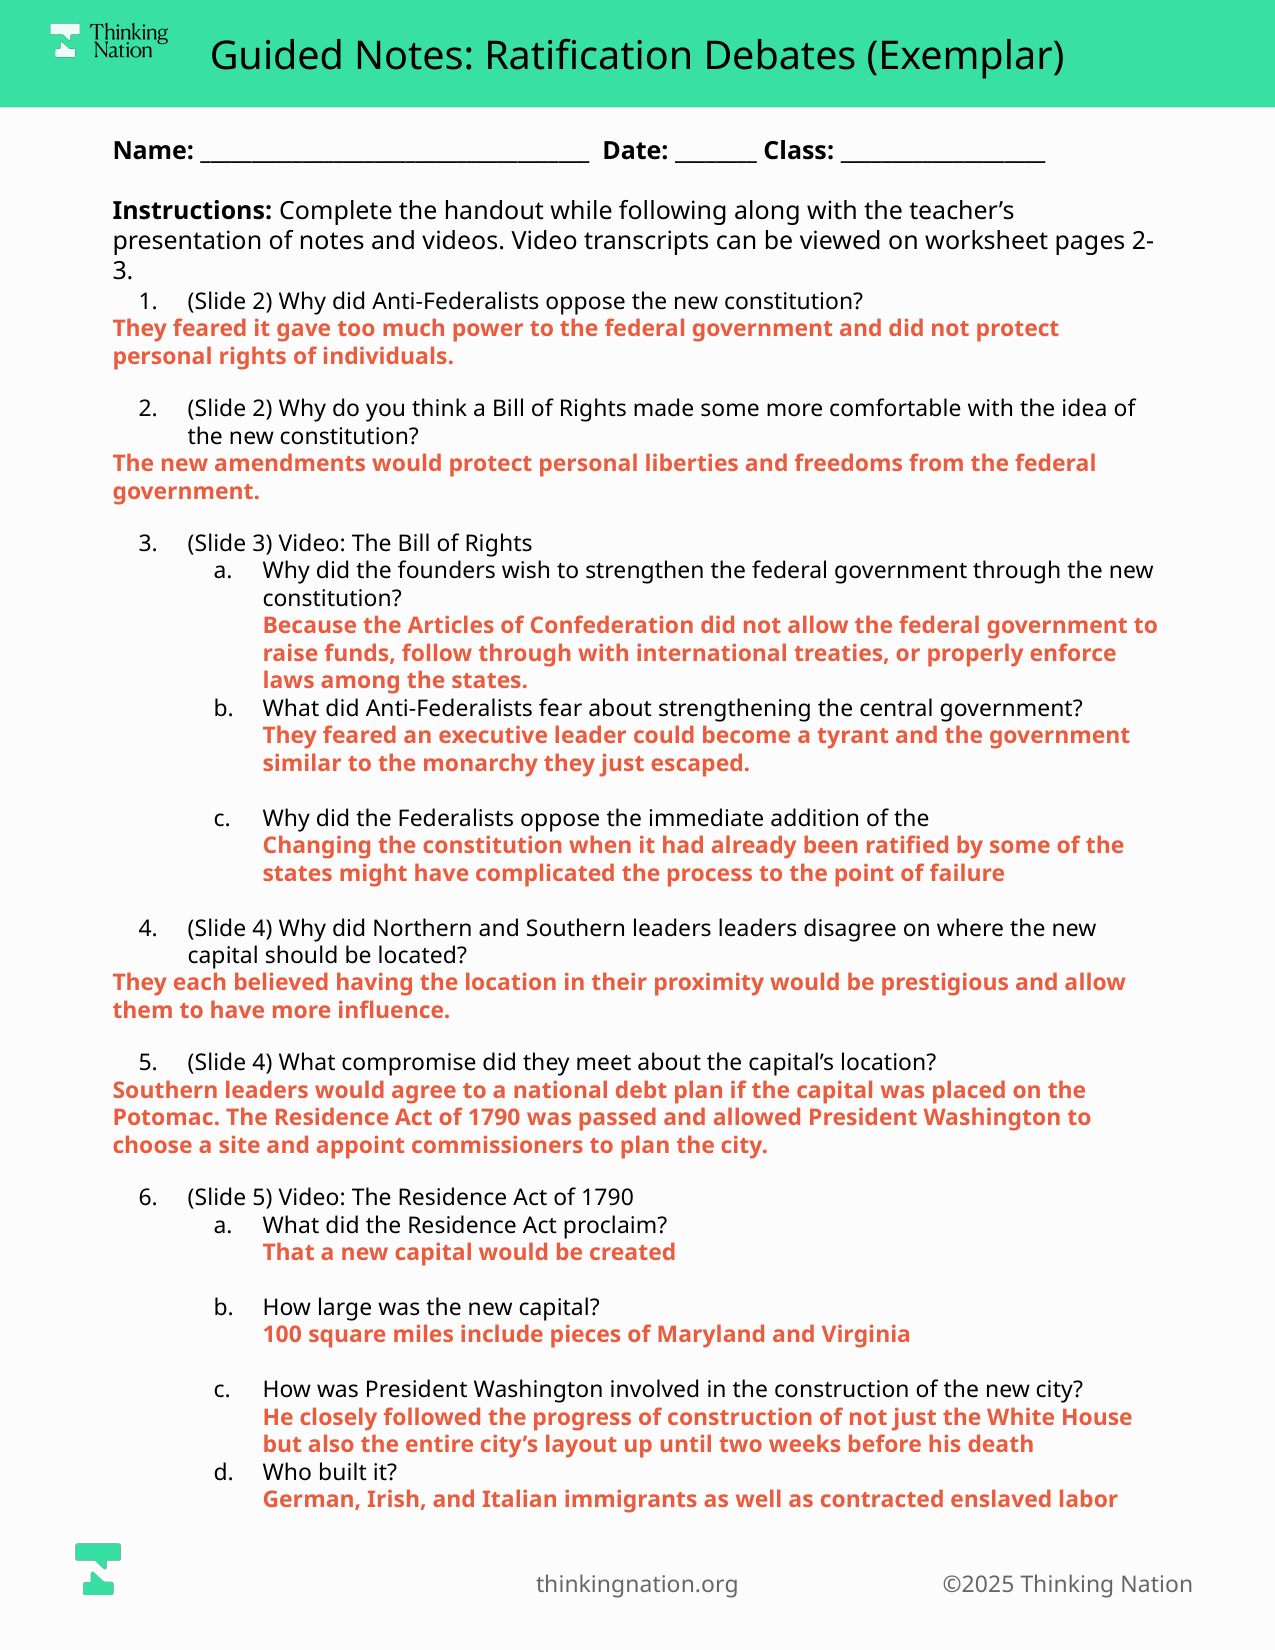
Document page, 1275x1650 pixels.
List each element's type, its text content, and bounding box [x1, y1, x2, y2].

text_box ©2025 Thinking Nation [907, 1553, 1210, 1605]
text_box thinkingnation.org [486, 1553, 789, 1605]
picture [62, 1533, 134, 1605]
text_box Name: ______________________________________ Date: ________ Class: ____________________ Instructions: Complete the handout while following along with the teacher’s presentation of notes and videos. Video transcripts can be viewed on worksheet pages 2-3. [97, 120, 1178, 271]
text_box Guided Notes: Ratification Debates (Exemplar) [0, 0, 1275, 108]
text_box (Slide 2) Why did Anti-Federalists oppose the new constitution? They feared it gave too much power to the federal government and did not protect personal rights of individuals. (Slide 2) Why do you think a Bill of Rights made some more comfortable with the idea of the new constitution? The new amendments would protect personal liberties and freedoms from the federal government. (Slide 3) Video: The Bill of Rights Why did the founders wish to strengthen the federal government through the new constitution? Because the Articles of Confederation did not allow the federal government to raise funds, follow through with international treaties, or properly enforce laws among the states. What did Anti-Federalists fear about strengthening the central government? They feared an executive leader could become a tyrant and the government similar to the monarchy they just escaped. Why did the Federalists oppose the immediate addition of the Changing the constitution when it had already been ratified by some of the states might have complicated the process to the point of failure (Slide 4) Why did Northern and Southern leaders leaders disagree on where the new capital should be located? They each believed having the location in their proximity would be prestigious and allow them to have more influence. (Slide 4) What compromise did they meet about the capital’s location? Southern leaders would agree to a national debt plan if the capital was placed on the Potomac. The Residence Act of 1790 was passed and allowed President Washington to choose a site and appoint commissioners to plan the city. (Slide 5) Video: The Residence Act of 1790 What did the Residence Act proclaim? That a new capital would be created How large was the new capital? 100 square miles include pieces of Maryland and Virginia How was President Washington involved in the construction of the new city? He closely followed the progress of construction of not just the White House but also the entire city’s layout up until two weeks before his death Who built it? German, Irish, and Italian immigrants as well as contracted enslaved labor [97, 271, 1178, 1521]
picture [36, 12, 172, 69]
